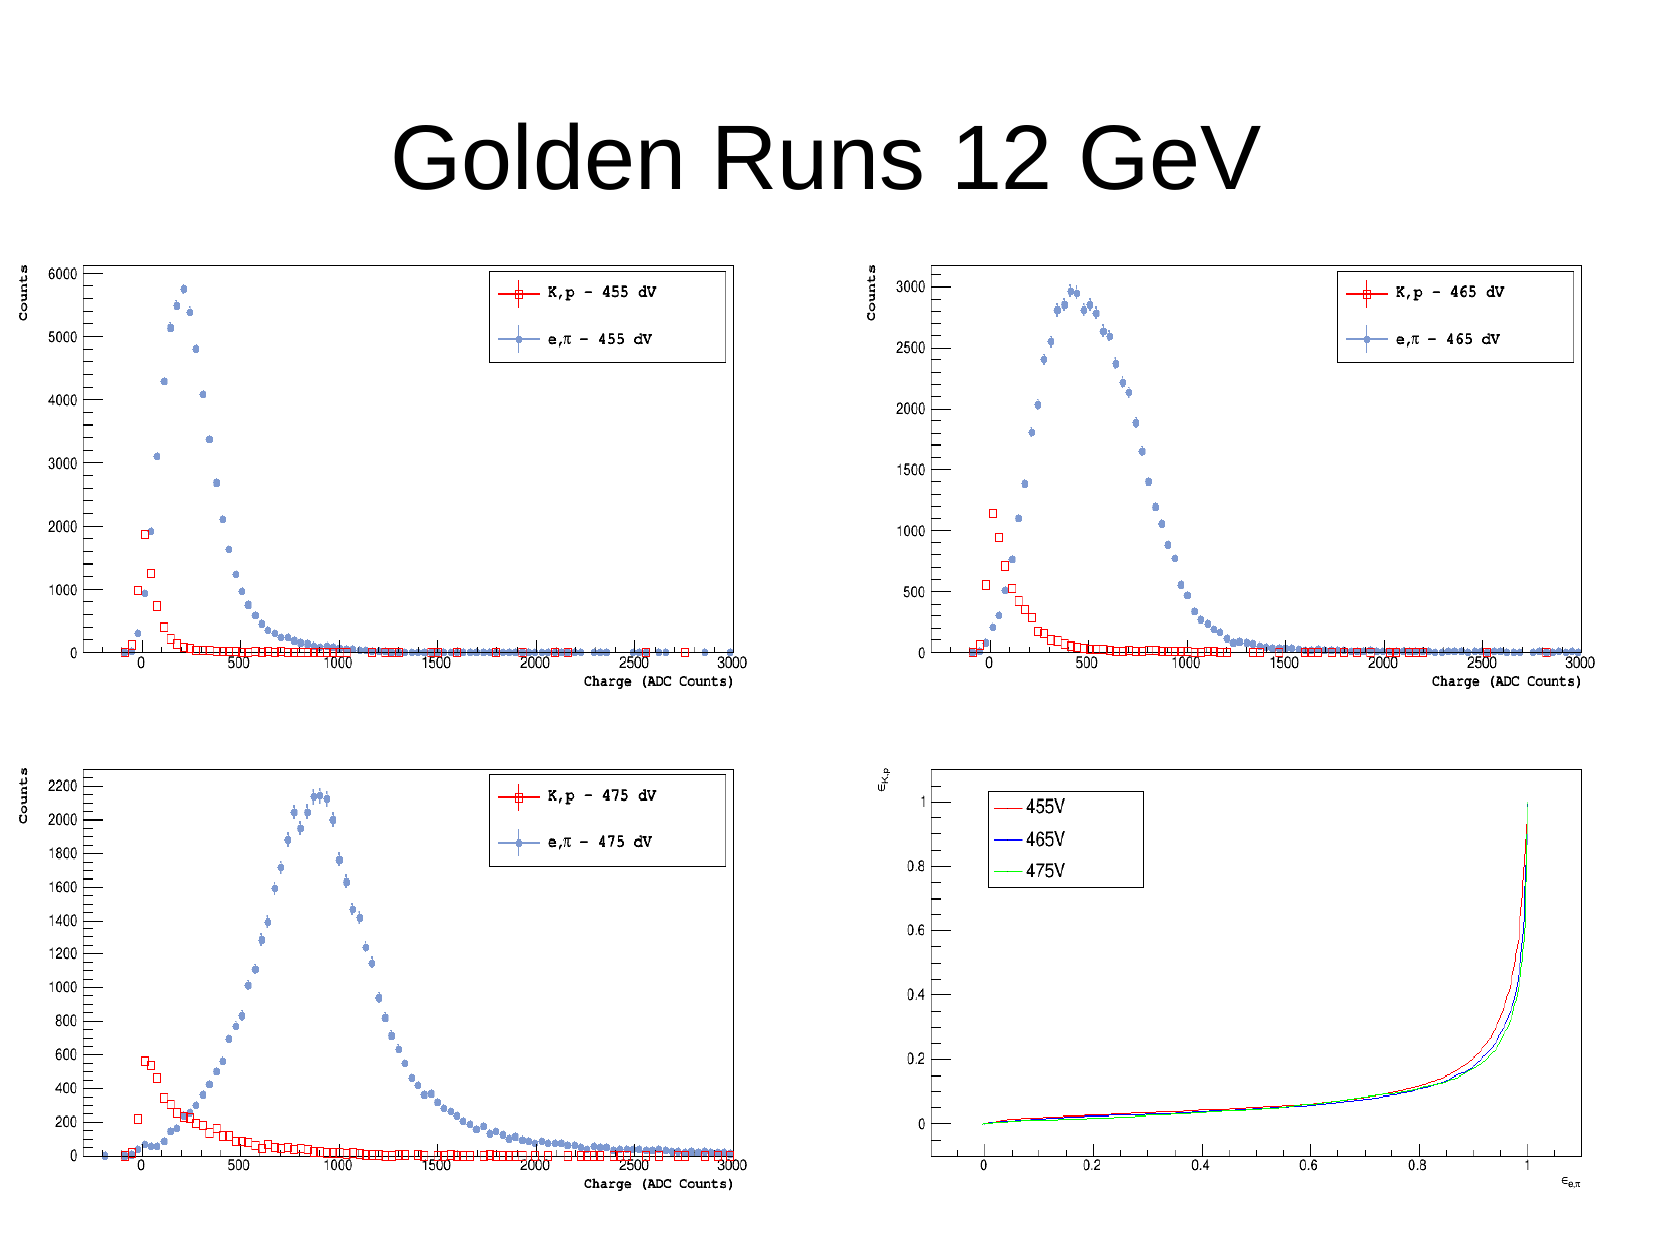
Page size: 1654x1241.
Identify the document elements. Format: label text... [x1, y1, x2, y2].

title Golden Runs 12 GeV [82, 49, 1571, 209]
picture [0, 209, 1654, 1215]
